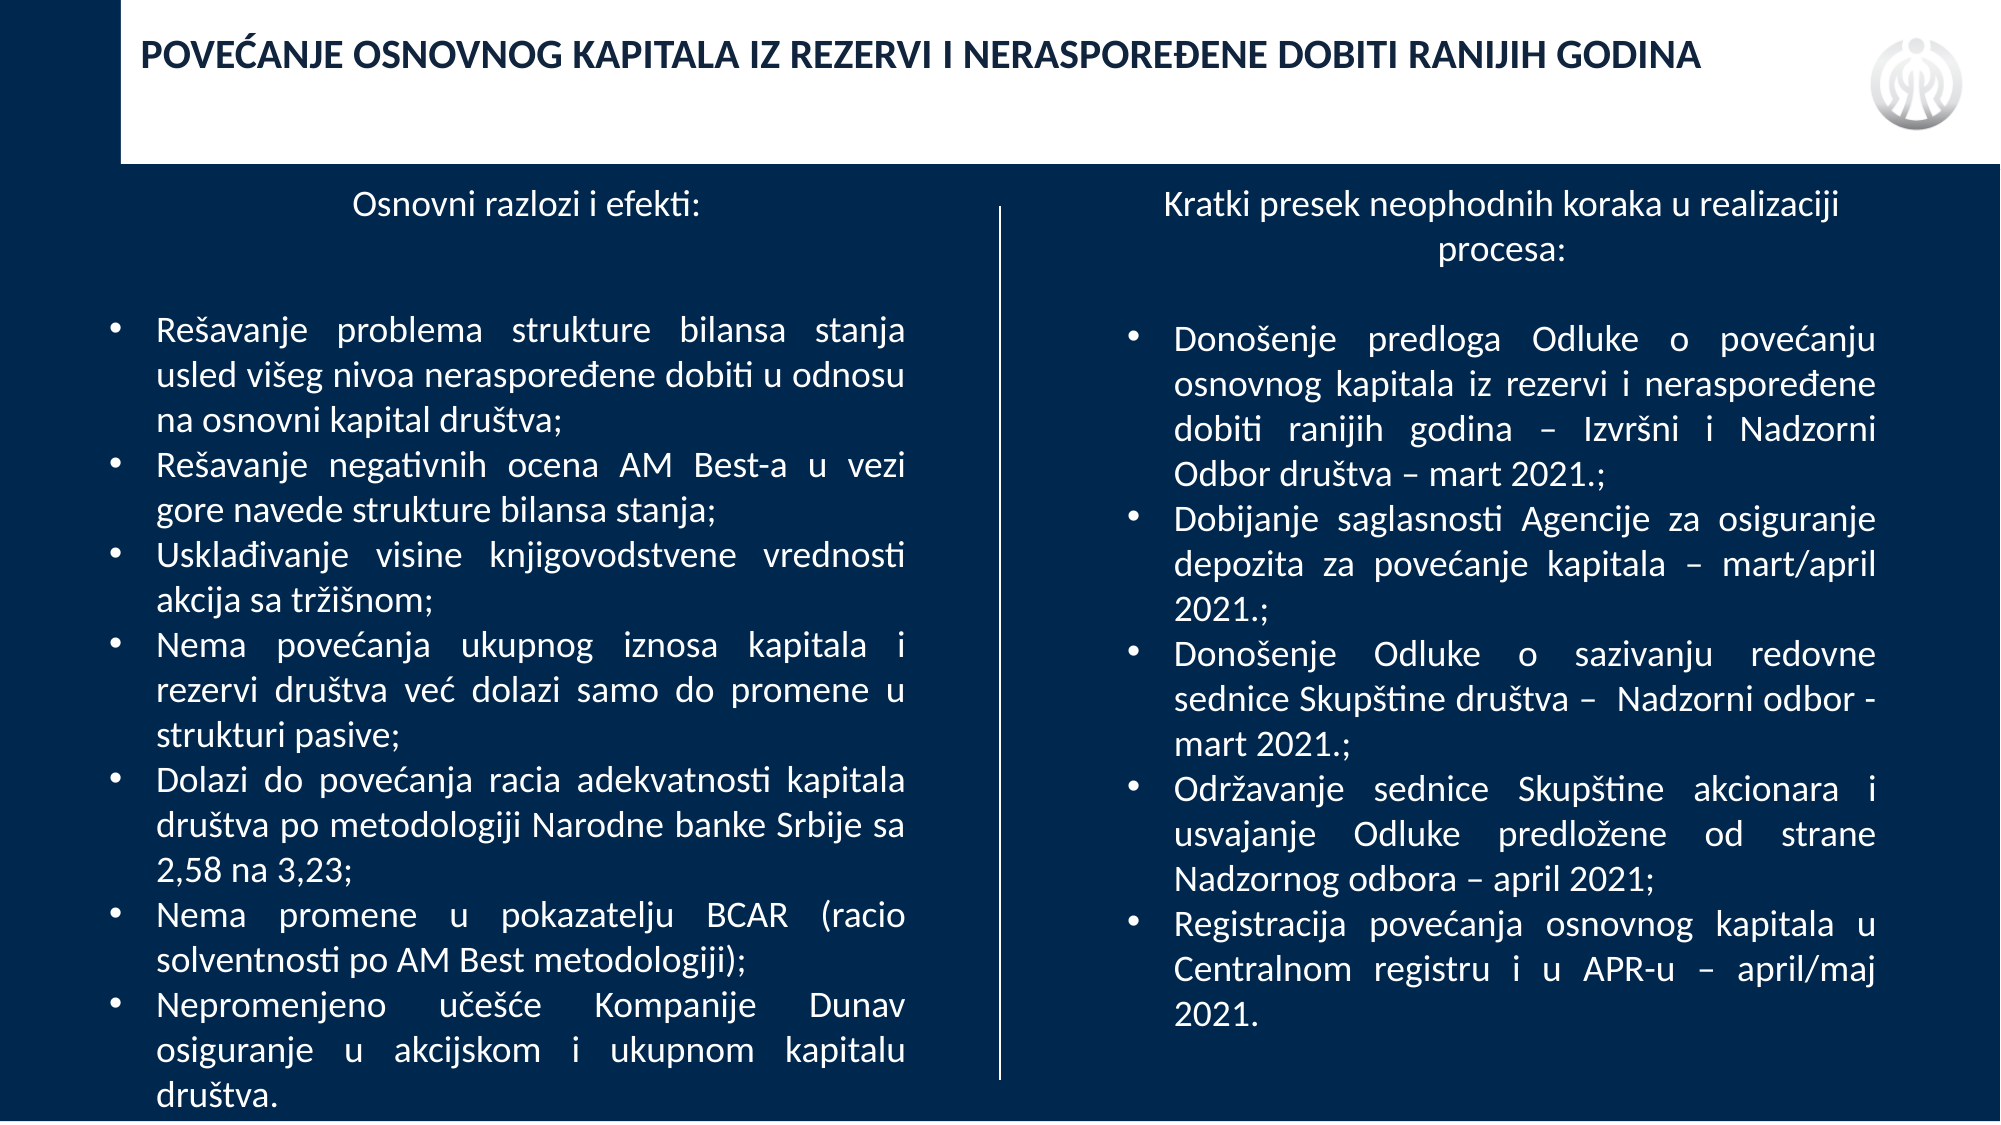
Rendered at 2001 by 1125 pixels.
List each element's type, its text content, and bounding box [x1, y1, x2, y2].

text_box Osnovni razlozi i efekti: [137, 171, 917, 231]
picture [0, 0, 2001, 1125]
text_box [0, 162, 2000, 1123]
text_box POVEĆANJE OSNOVNOG KAPITALA IZ REZERVI I NERASPOREĐENE DOBITI RANIJIH GODINA [125, 19, 1875, 84]
text_box Rešavanje problema strukture bilansa stanja usled višeg nivoa neraspoređene dobiti u odnosu na osnovni kapital društva; Rešavanje negativnih ocena AM Best-a u vezi gore navede strukture bilansa stanja; Usklađivanje visine knjigovodstvene vrednosti akcija sa tržišnom; Nema povećanja ukupnog iznosa kapitala i rezervi društva već dolazi samo do promene u strukturi pasive; Dolazi do povećanja racia adekvatnosti kapitala društva po metodologiji Narodne banke Srbije sa 2,58 na 3,23; Nema promene u pokazatelju BCAR (racio solventnosti po AM Best metodologiji); Nepromenjeno učešće Kompanije Dunav osiguranje u akcijskom i ukupnom kapitalu društva. [94, 207, 922, 1125]
text_box Kratki presek neophodnih koraka u realizaciji procesa: Donošenje predloga Odluke o povećanju osnovnog kapitala iz rezervi i neraspoređene dobiti ranijih godina – Izvršni i Nadzorni Odbor društva – mart 2021.; Dobijanje saglasnosti Agencije za osiguranje depozita za povećanje kapitala – mart/april 2021.; Donošenje Odluke o sazivanju redovne sednice Skupštine društva – Nadzorni odbor - mart 2021.; Održavanje sednice Skupštine akcionara i usvajanje Odluke predložene od strane Nadzornog odbora – april 2021; Registracija povećanja osnovnog kapitala u Centralnom registru i u APR-u – april/maj 2021. [1112, 171, 1892, 1041]
